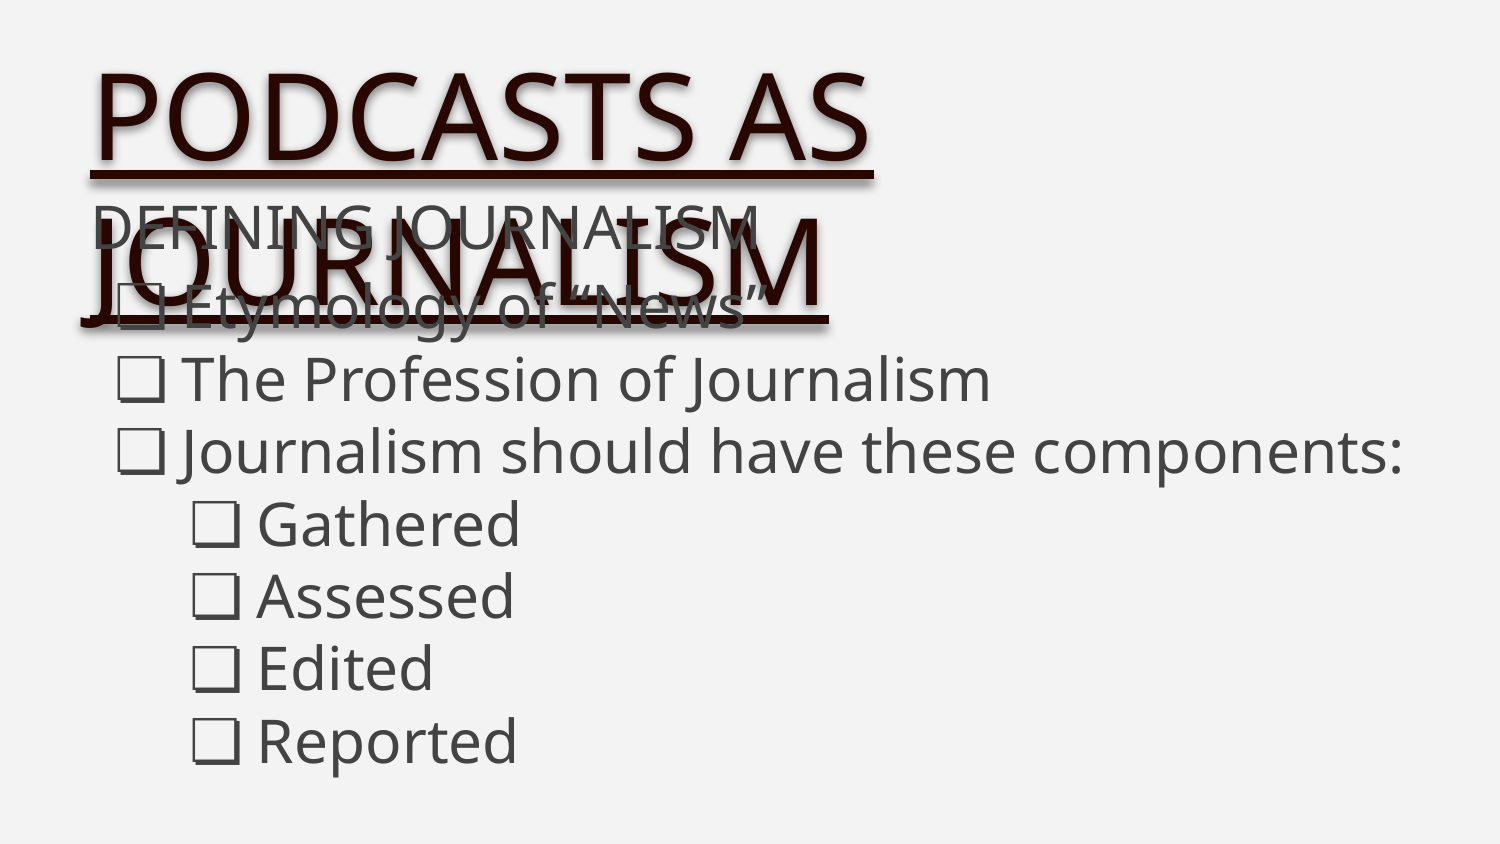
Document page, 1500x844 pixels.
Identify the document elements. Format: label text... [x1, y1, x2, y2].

text_box PODCASTS AS JOURNALISM [75, 24, 1425, 174]
text_box DEFINING JOURNALISM [75, 174, 1425, 247]
text_box Etymology of “News” The Profession of Journalism Journalism should have these components: Gathered Assessed Edited Reported [91, 253, 1425, 844]
